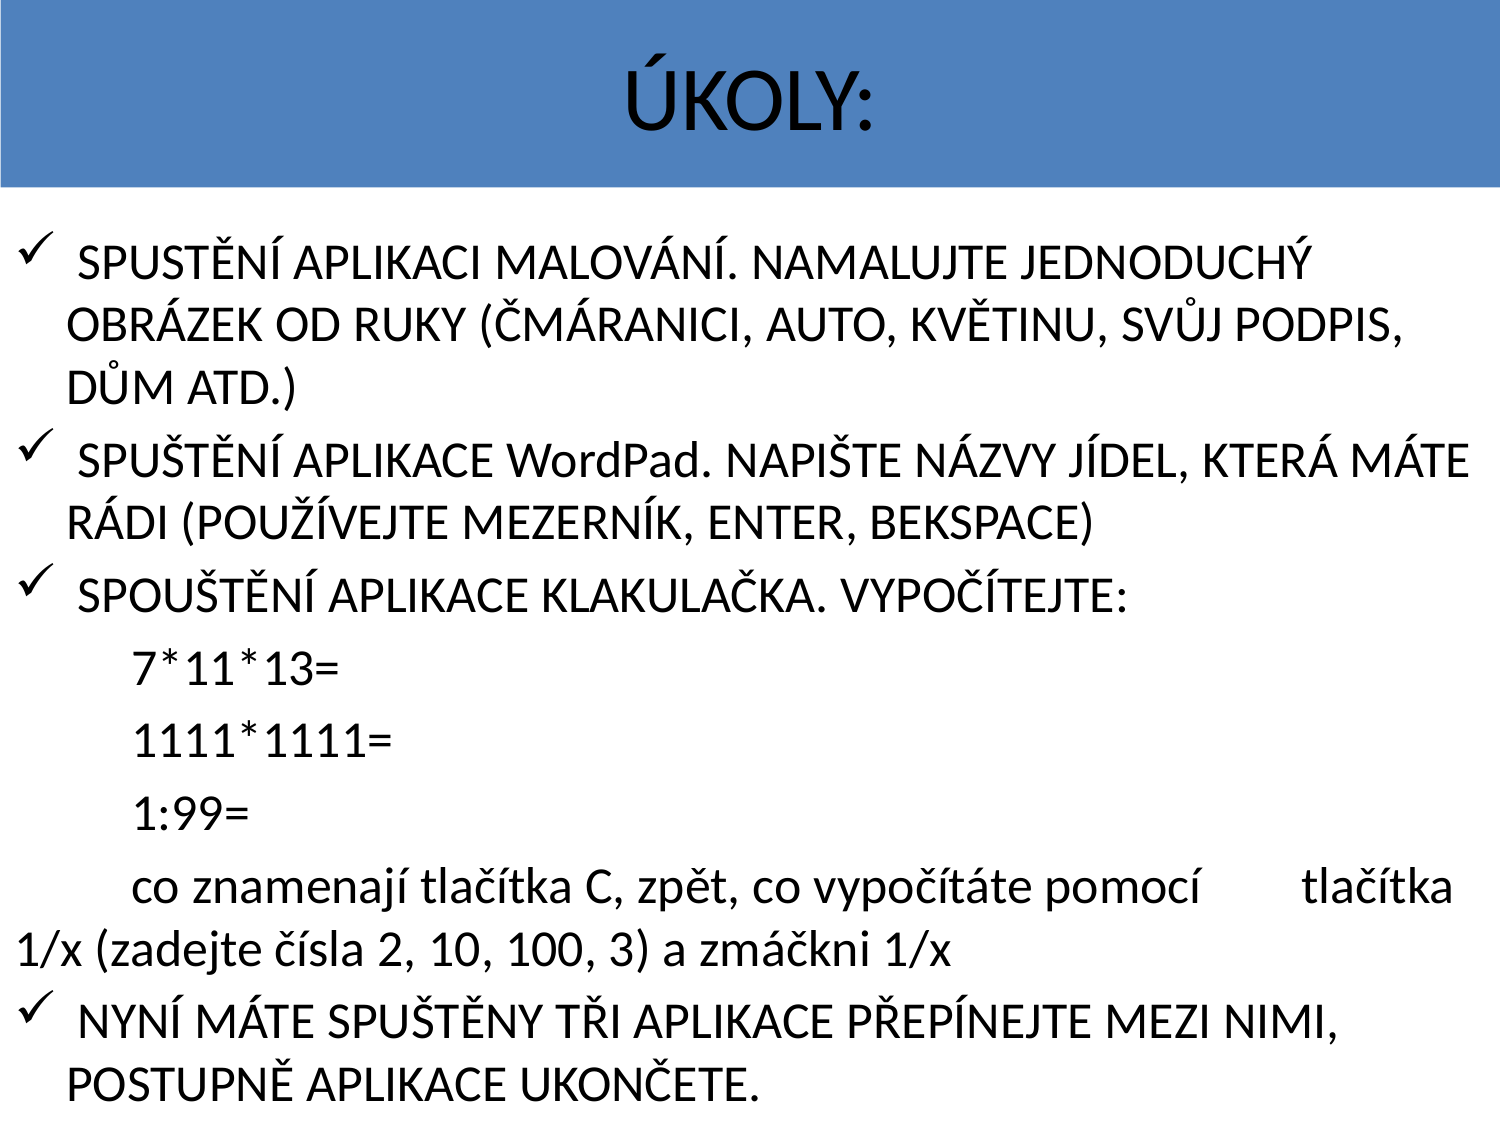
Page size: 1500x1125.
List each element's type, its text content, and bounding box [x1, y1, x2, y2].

list SPUSTĚNÍ APLIKACI MALOVÁNÍ. NAMALUJTE JEDNODUCHÝ OBRÁZEK OD RUKY (ČMÁRANICI, AUTO, KVĚTINU, SVŮJ PODPIS, DŮM ATD.) SPUŠTĚNÍ APLIKACE WordPad. NAPIŠTE NÁZVY JÍDEL, KTERÁ MÁTE RÁDI (POUŽÍVEJTE MEZERNÍK, ENTER, BEKSPACE) SPOUŠTĚNÍ APLIKACE KLAKULAČKA. VYPOČÍTEJTE: 7*11*13= 1111*1111= 1:99= co znamenají tlačítka C, zpět, co vypočítáte pomocí tlačítka 1/x (zadejte čísla 2, 10, 100, 3) a zmáčkni 1/x NYNÍ MÁTE SPUŠTĚNY TŘI APLIKACE PŘEPÍNEJTE MEZI NIMI, POSTUPNĚ APLIKACE UKONČETE. [0, 219, 1500, 1125]
title ÚKOLY: [0, 0, 1500, 188]
